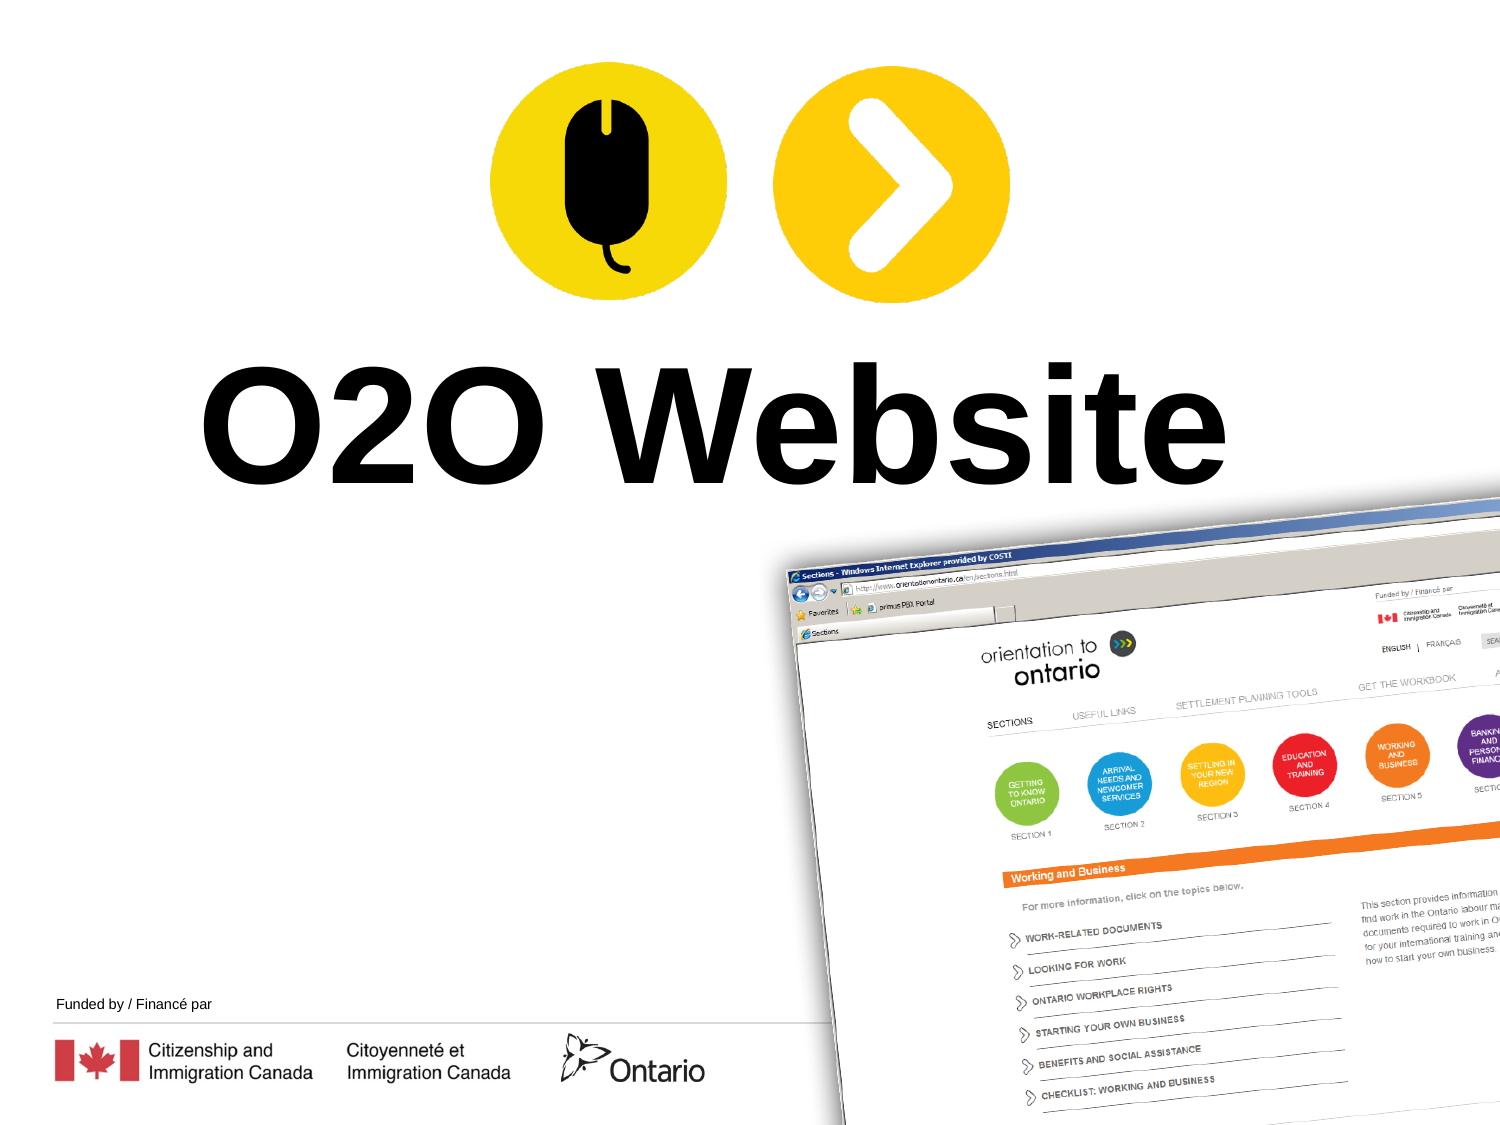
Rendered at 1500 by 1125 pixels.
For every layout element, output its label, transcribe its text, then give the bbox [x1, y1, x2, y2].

picture [561, 1032, 705, 1083]
picture [773, 66, 1010, 303]
picture [489, 62, 727, 300]
text_box O2O Website [182, 309, 1306, 525]
picture [51, 1032, 514, 1091]
picture [787, 497, 1500, 1125]
